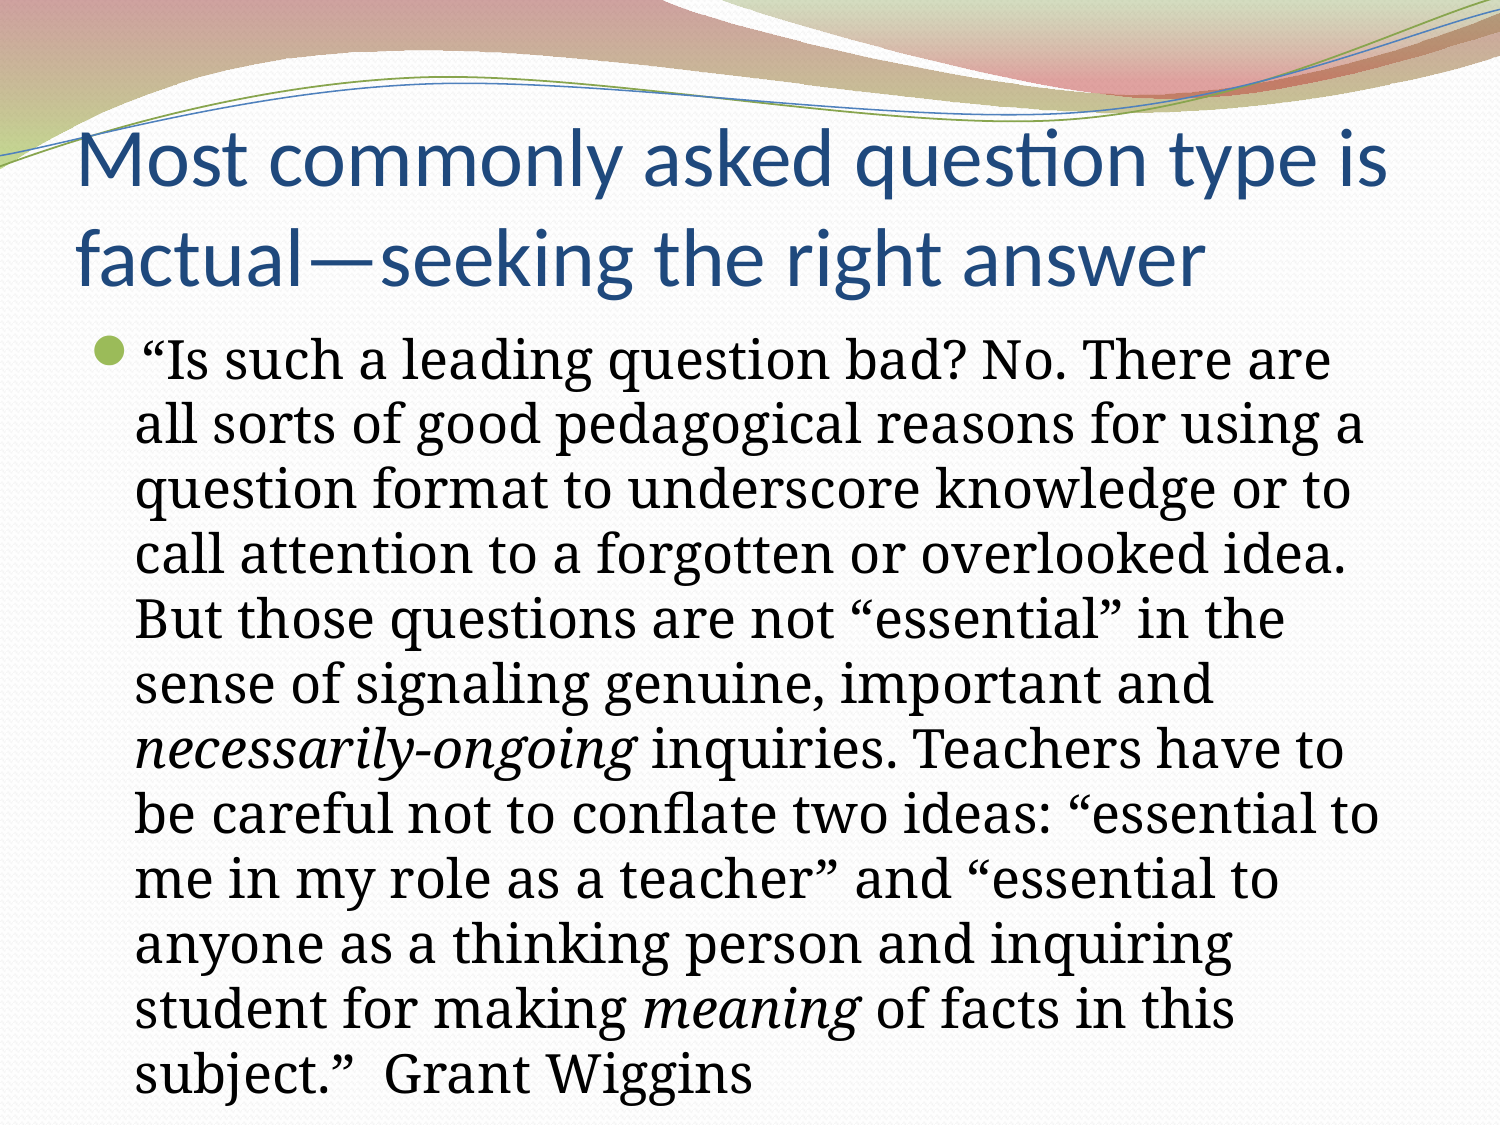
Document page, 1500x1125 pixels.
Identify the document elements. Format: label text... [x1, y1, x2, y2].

title Most commonly asked question type is factual—seeking the right answer [74, 115, 1426, 304]
list “Is such a leading question bad? No. There are all sorts of good pedagogical reasons for using a question format to underscore knowledge or to call attention to a forgotten or overlooked idea. But those questions are not “essential” in the sense of signaling genuine, important and necessarily-ongoing inquiries. Teachers have to be careful not to conflate two ideas: “essential to me in my role as a teacher” and “essential to anyone as a thinking person and inquiring student for making meaning of facts in this subject.” Grant Wiggins [74, 317, 1426, 1038]
